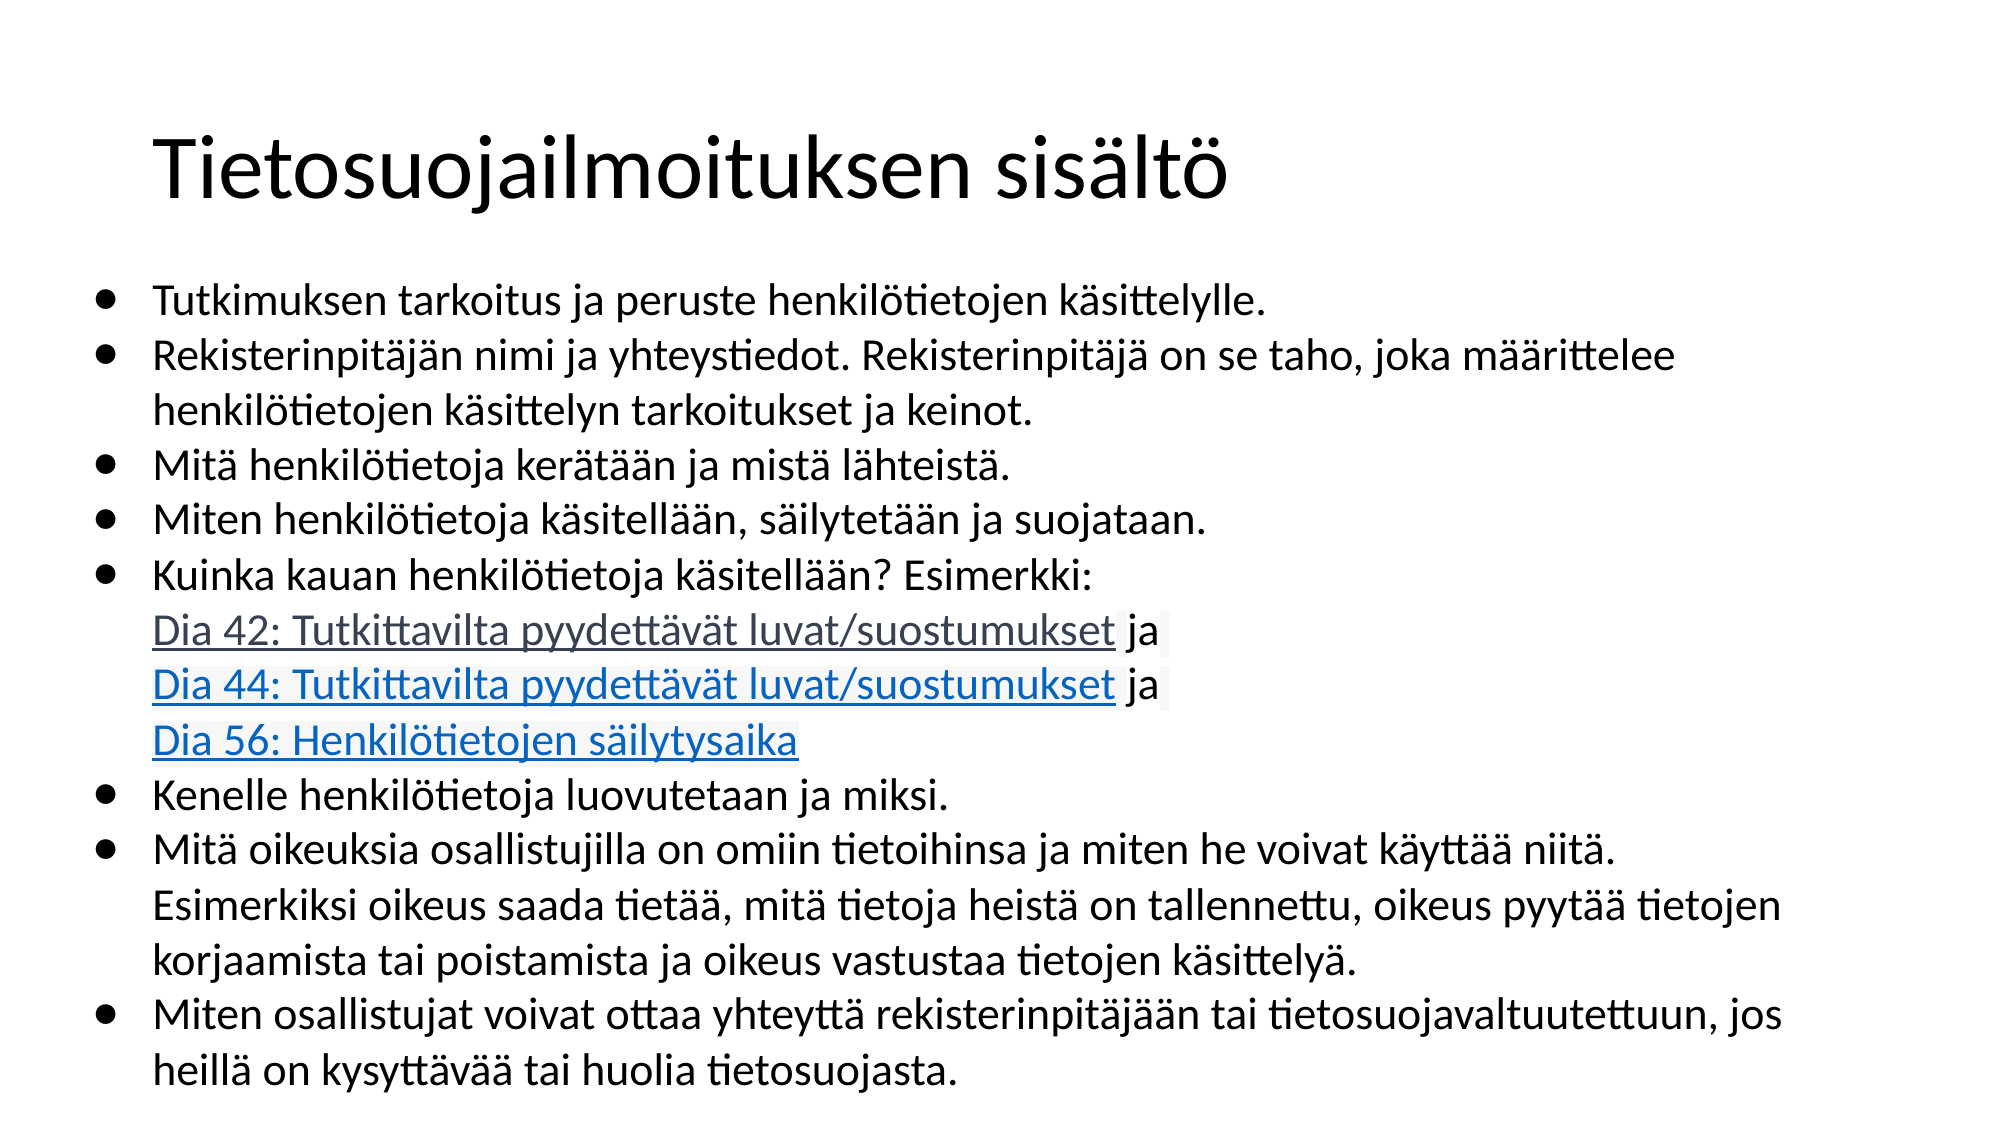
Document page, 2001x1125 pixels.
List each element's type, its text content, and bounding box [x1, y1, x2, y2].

list Tutkimuksen tarkoitus ja peruste henkilötietojen käsittelylle. Rekisterinpitäjän nimi ja yhteystiedot. Rekisterinpitäjä on se taho, joka määrittelee henkilötietojen käsittelyn tarkoitukset ja keinot. Mitä henkilötietoja kerätään ja mistä lähteistä. Miten henkilötietoja käsitellään, säilytetään ja suojataan. Kuinka kauan henkilötietoja käsitellään? Esimerkki: Dia 42: Tutkittavilta pyydettävät luvat/suostumukset ja Dia 44: Tutkittavilta pyydettävät luvat/suostumukset ja Dia 56: Henkilötietojen säilytysaika Kenelle henkilötietoja luovutetaan ja miksi. Mitä oikeuksia osallistujilla on omiin tietoihinsa ja miten he voivat käyttää niitä. Esimerkiksi oikeus saada tietää, mitä tietoja heistä on tallennettu, oikeus pyytää tietojen korjaamista tai poistamista ja oikeus vastustaa tietojen käsittelyä. Miten osallistujat voivat ottaa yhteyttä rekisterinpitäjään tai tietosuojavaltuutettuun, jos heillä on kysyttävää tai huolia tietosuojasta. [62, 261, 1831, 1116]
title Tietosuojailmoituksen sisältö [137, 59, 1863, 278]
